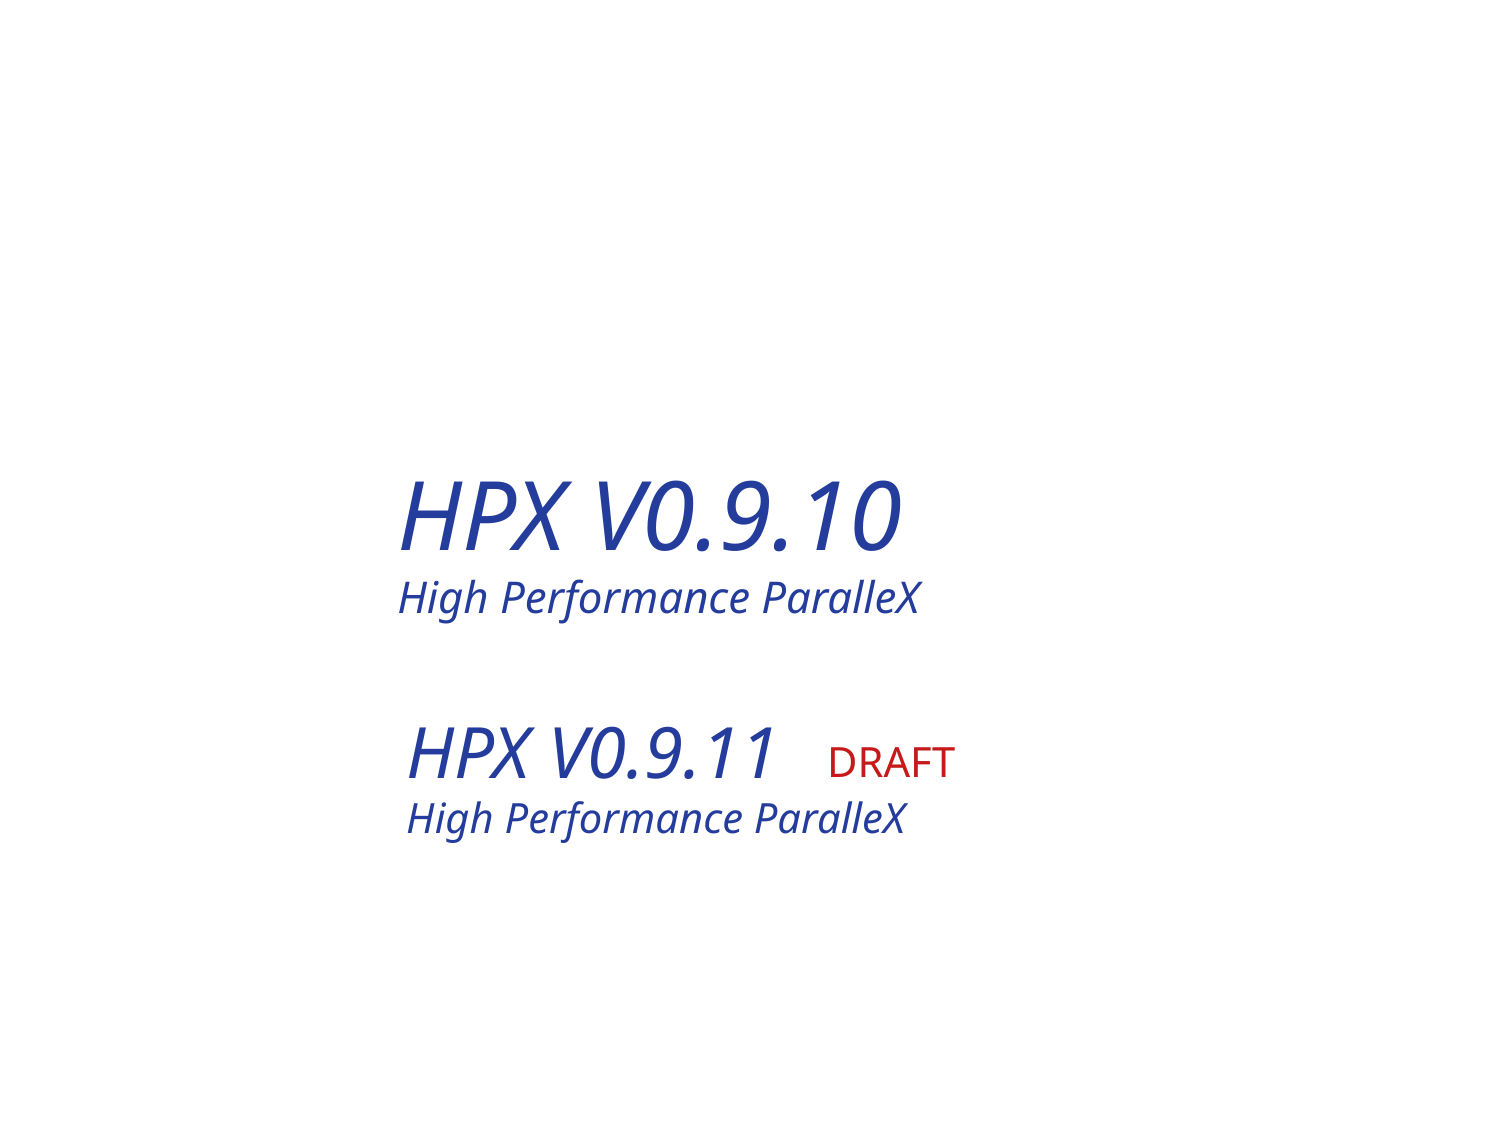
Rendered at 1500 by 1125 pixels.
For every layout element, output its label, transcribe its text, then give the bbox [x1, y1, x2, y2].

text_box HPX V0.9.10 High Performance ParalleX [382, 447, 935, 630]
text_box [312, 699, 1038, 857]
